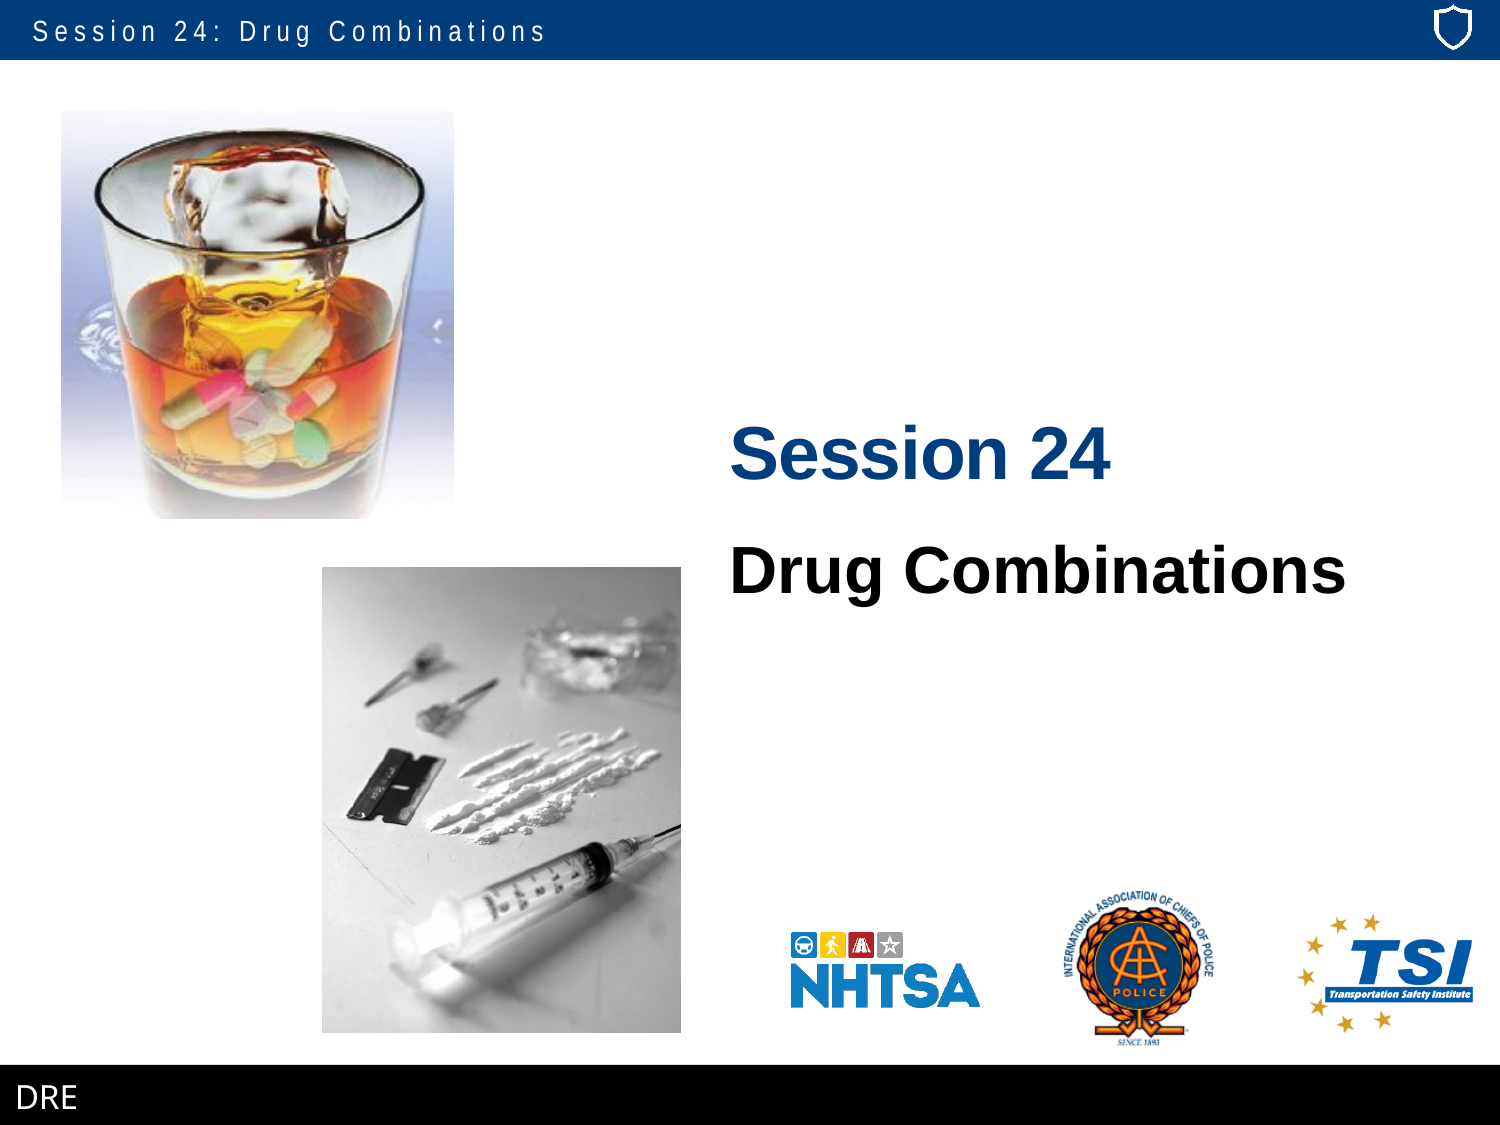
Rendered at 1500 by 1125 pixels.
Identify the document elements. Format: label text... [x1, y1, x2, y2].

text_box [791, 882, 1485, 1059]
title Session 24 [714, 379, 1298, 519]
picture [61, 111, 455, 520]
picture [322, 566, 681, 1033]
text_box Drug Combinations [714, 519, 1458, 808]
picture [1434, 4, 1472, 50]
